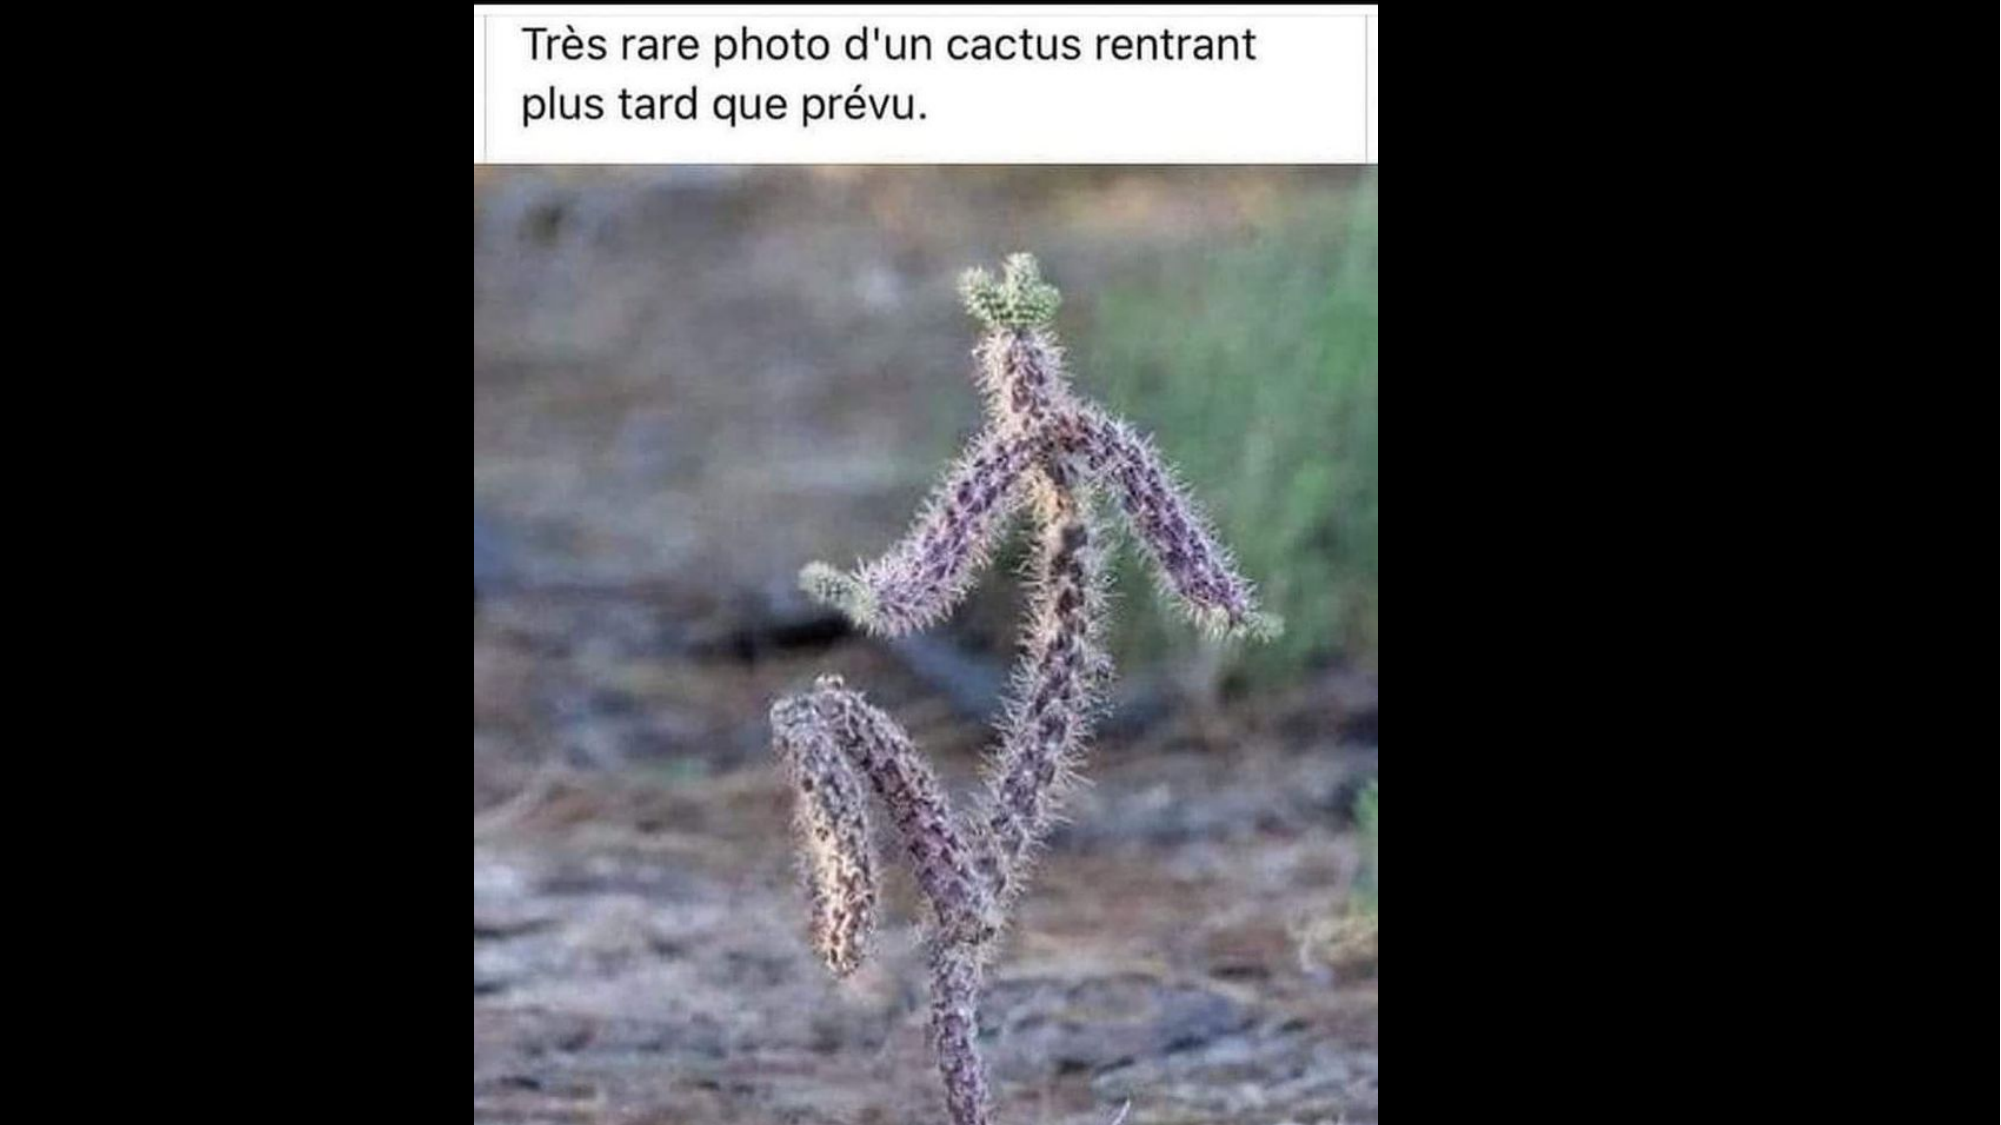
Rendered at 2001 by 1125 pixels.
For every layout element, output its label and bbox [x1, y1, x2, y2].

list [474, 0, 1378, 1125]
